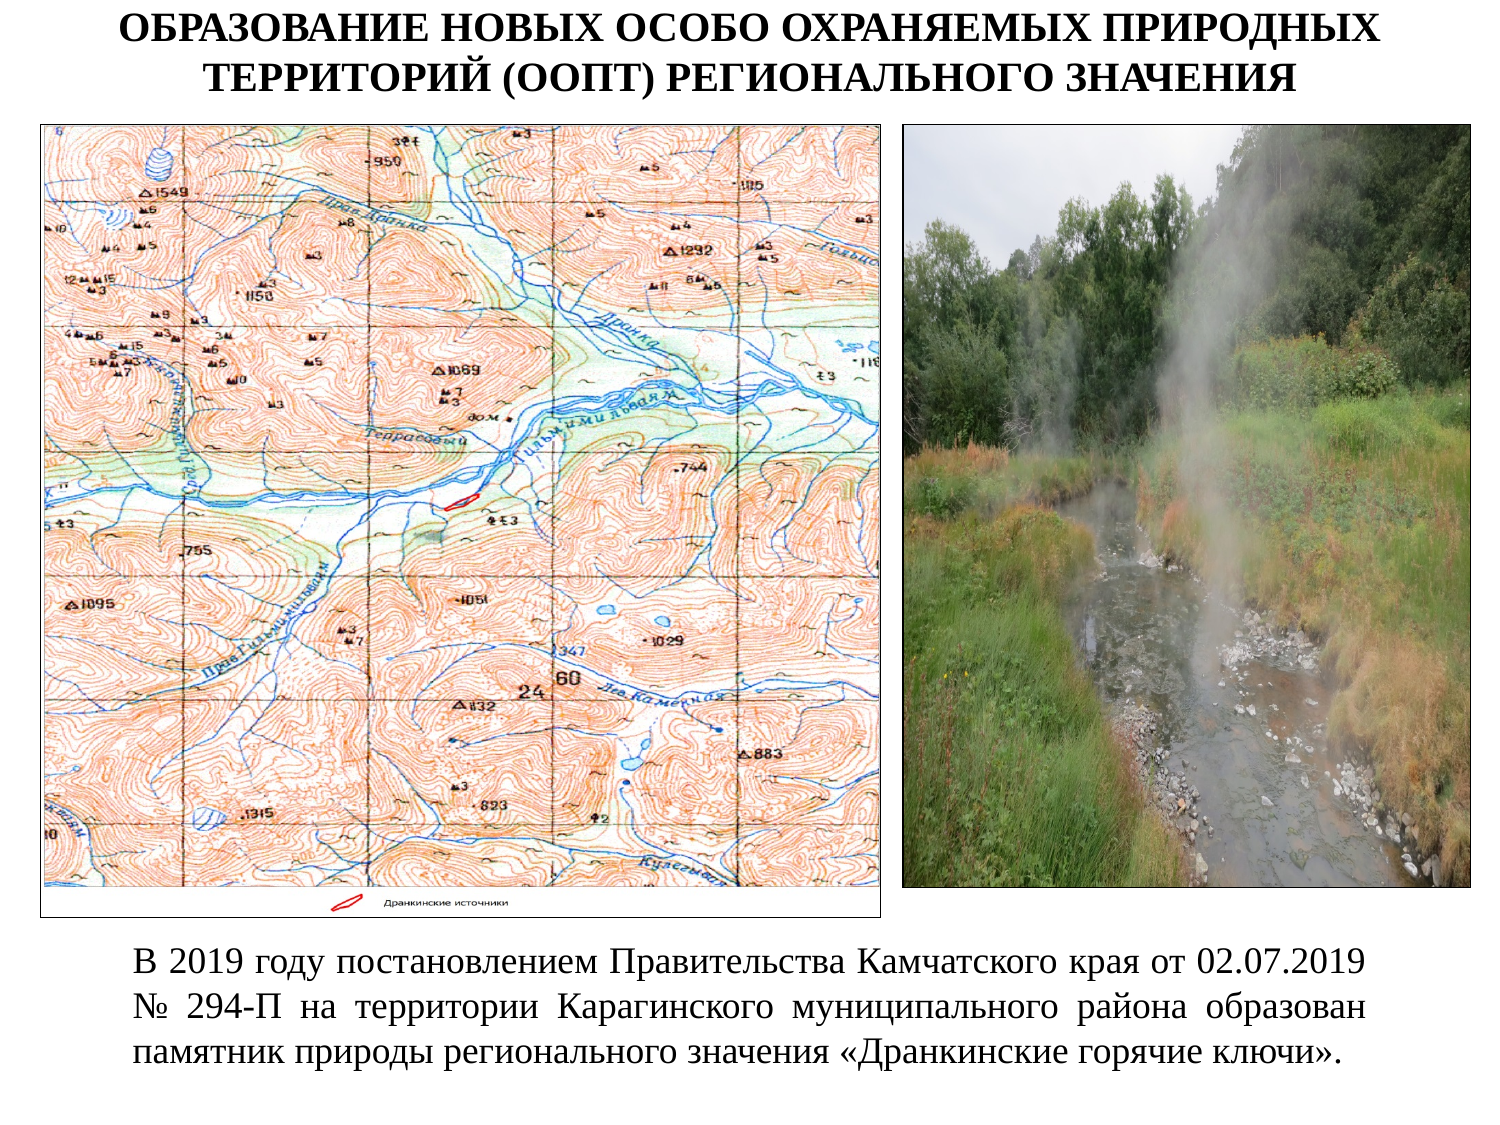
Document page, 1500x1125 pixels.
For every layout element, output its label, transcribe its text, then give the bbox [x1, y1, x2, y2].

text_box [112, 680, 1459, 1094]
picture [40, 125, 881, 918]
text_box ОБРАЗОВАНИЕ НОВЫХ ОСОБО ОХРАНЯЕМЫХ ПРИРОДНЫХ ТЕРРИТОРИЙ (ООПТ) РЕГИОНАЛЬНОГО ЗНАЧЕНИЯ [0, 0, 1500, 138]
text_box В 2019 году постановлением Правительства Камчатского края от 02.07.2019 № 294-П на территории Карагинского муниципального района образован памятник природы регионального значения «Дранкинские горячие ключи». [117, 928, 1382, 1079]
picture [903, 125, 1471, 888]
